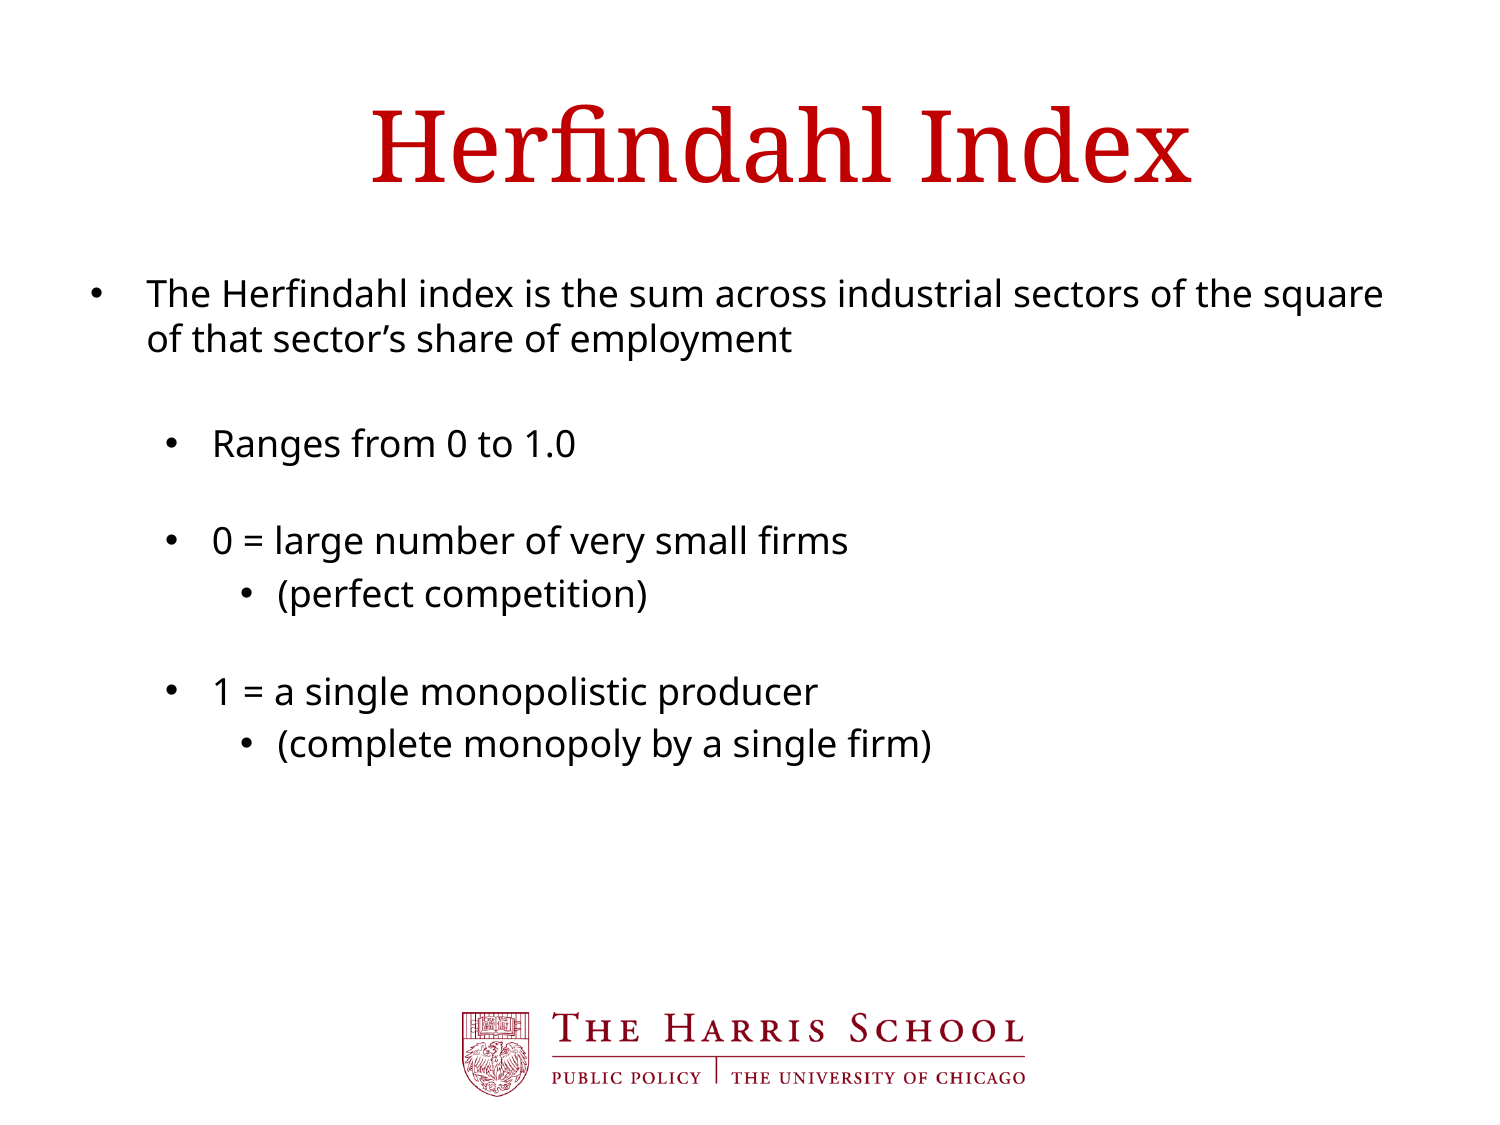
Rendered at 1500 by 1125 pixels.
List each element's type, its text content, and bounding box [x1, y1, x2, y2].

text_box Herfindahl Index [112, 75, 1450, 210]
picture [462, 1012, 1026, 1097]
text_box The Herfindahl index is the sum across industrial sectors of the square of that sector’s share of employment Ranges from 0 to 1.0 0 = large number of very small firms (perfect competition) 1 = a single monopolistic producer (complete monopoly by a single firm) [74, 262, 1425, 1005]
